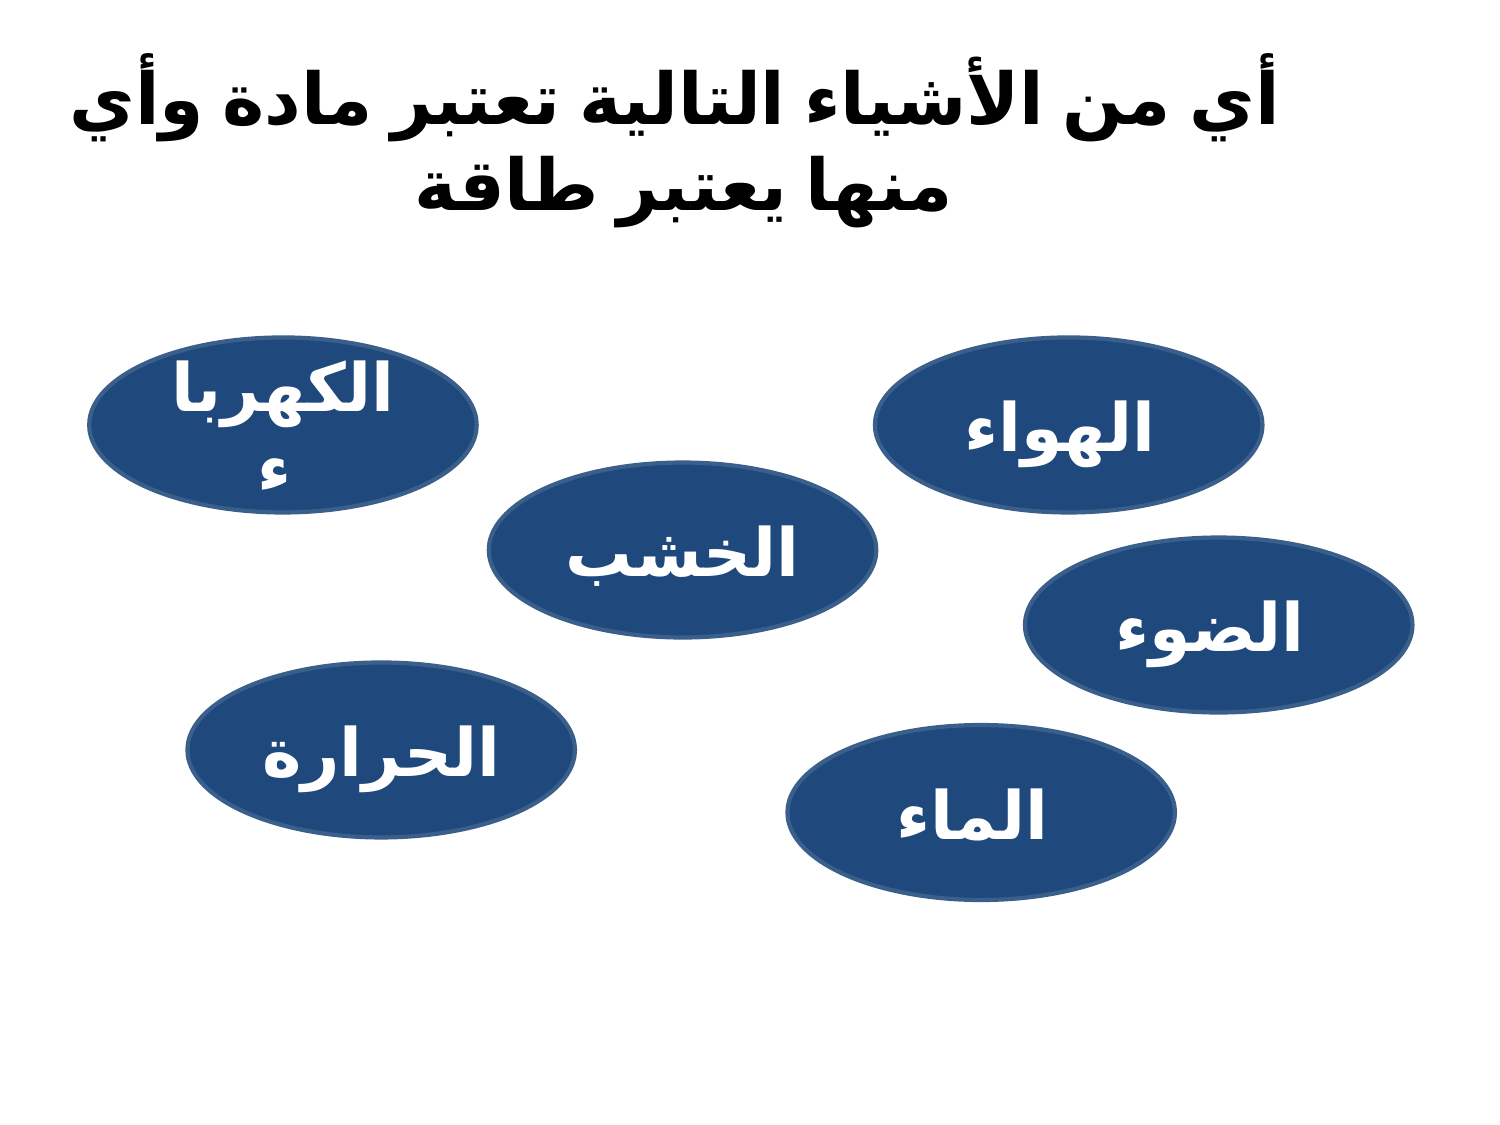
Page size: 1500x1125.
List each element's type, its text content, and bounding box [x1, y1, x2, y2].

text_box الحرارة [185, 660, 578, 840]
text_box الماء [785, 722, 1178, 903]
title أي من الأشياء التالية تعتبر مادة وأي منها يعتبر طاقة [0, 45, 1350, 233]
text_box الضوء [1022, 535, 1415, 715]
text_box الخشب [486, 460, 879, 640]
text_box الهواء [872, 335, 1265, 515]
text_box الكهرباء [87, 335, 479, 515]
